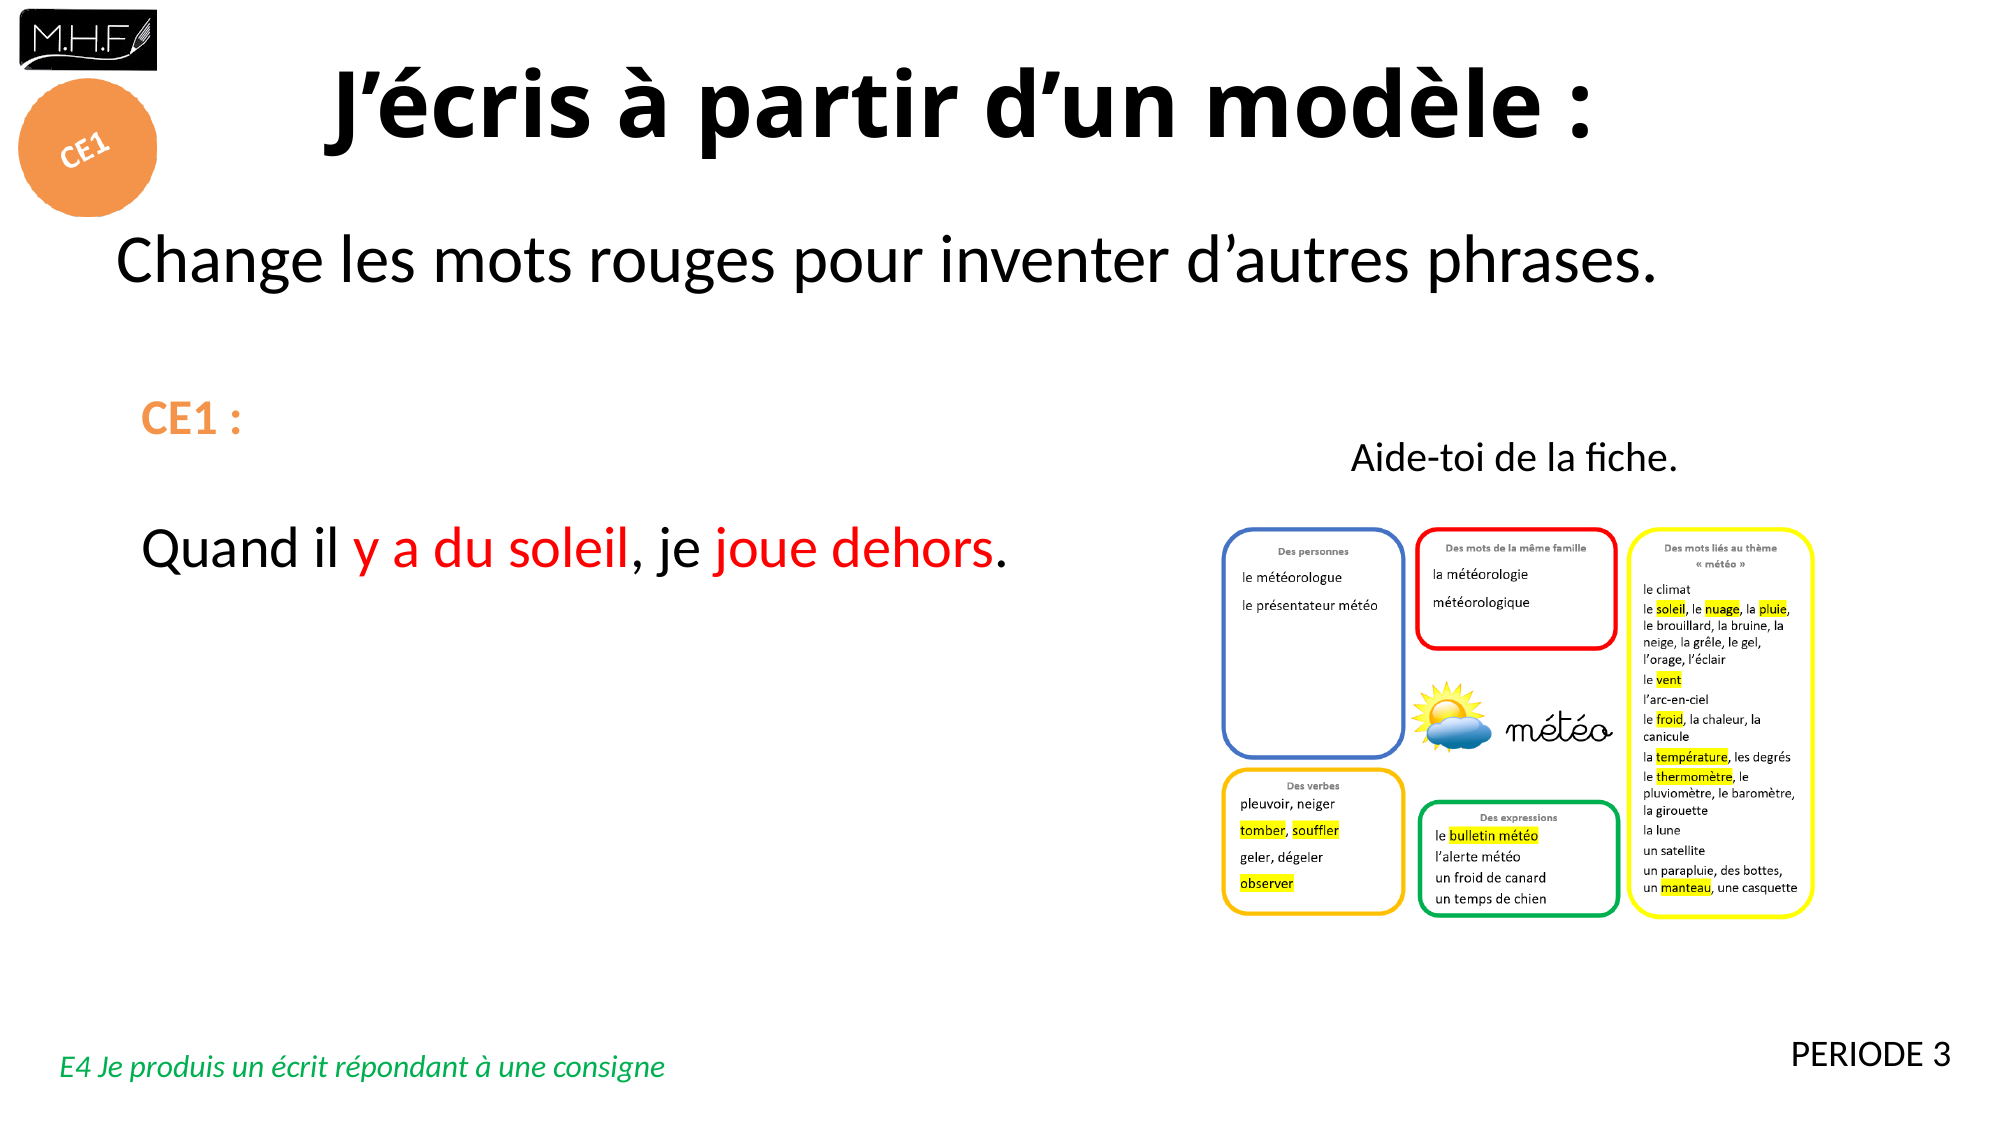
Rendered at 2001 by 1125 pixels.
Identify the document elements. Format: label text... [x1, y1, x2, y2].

picture [18, 78, 157, 218]
title J’écris à partir d’un modèle : [316, 0, 1863, 218]
text_box Change les mots rouges pour inventer d’autres phrases. [102, 206, 1832, 349]
picture [1215, 522, 1820, 921]
text_box Aide-toi de la fiche. [1336, 422, 1980, 533]
text_box E4 Je produis un écrit répondant à une consigne [44, 1038, 1346, 1092]
text_box PERIODE 3 [1362, 1021, 1967, 1082]
picture [16, 7, 157, 74]
text_box CE1 : Quand il y a du soleil, je joue dehors. [126, 376, 1496, 649]
